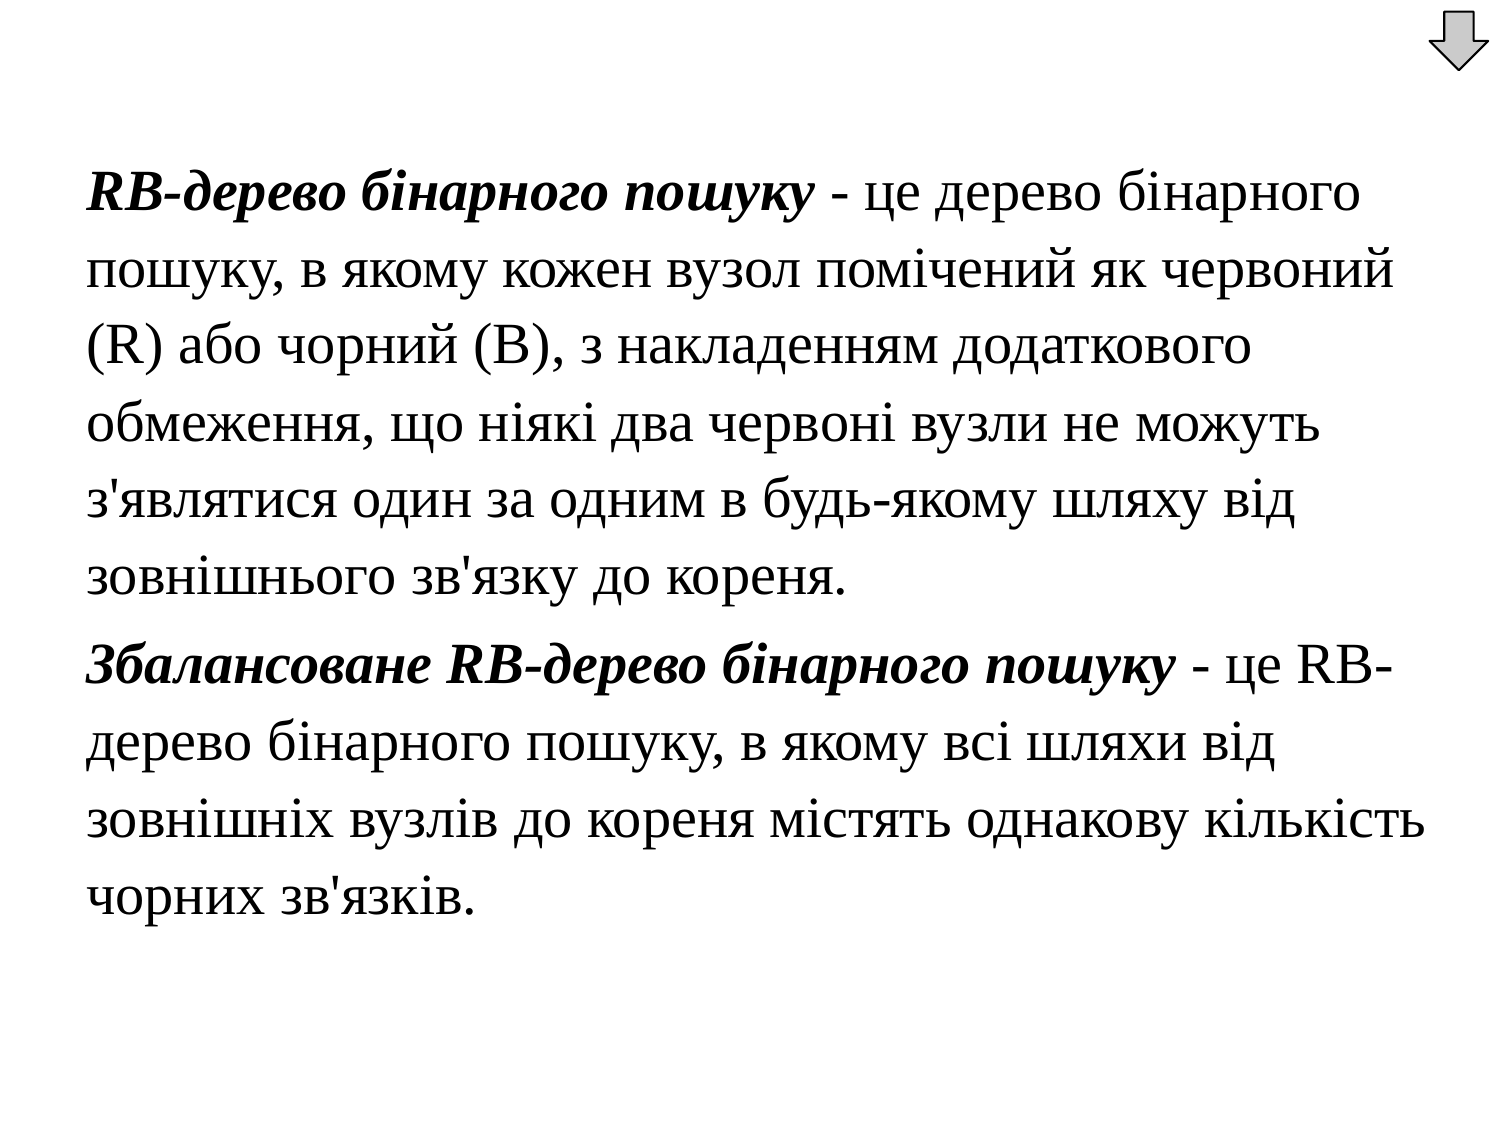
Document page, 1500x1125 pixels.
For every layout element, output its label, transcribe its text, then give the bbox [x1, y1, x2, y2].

list RB-дерево бінарного пошуку - це дерево бінарного пошуку, в якому кожен вузол помічений як червоний (R) або чорний (В), з накладенням додаткового обмеження, що ніякі два червоні вузли не можуть з'являтися один за одним в будь-якому шляху від зовнішнього зв'язку до кореня. Збалансоване RB-дерево бінарного пошуку - це RB-дерево бінарного пошуку, в якому всі шляхи від зовнішніх вузлів до кореня містять однакову кількість чорних зв'язків. [0, 136, 1500, 1125]
text_box [1429, 11, 1489, 71]
